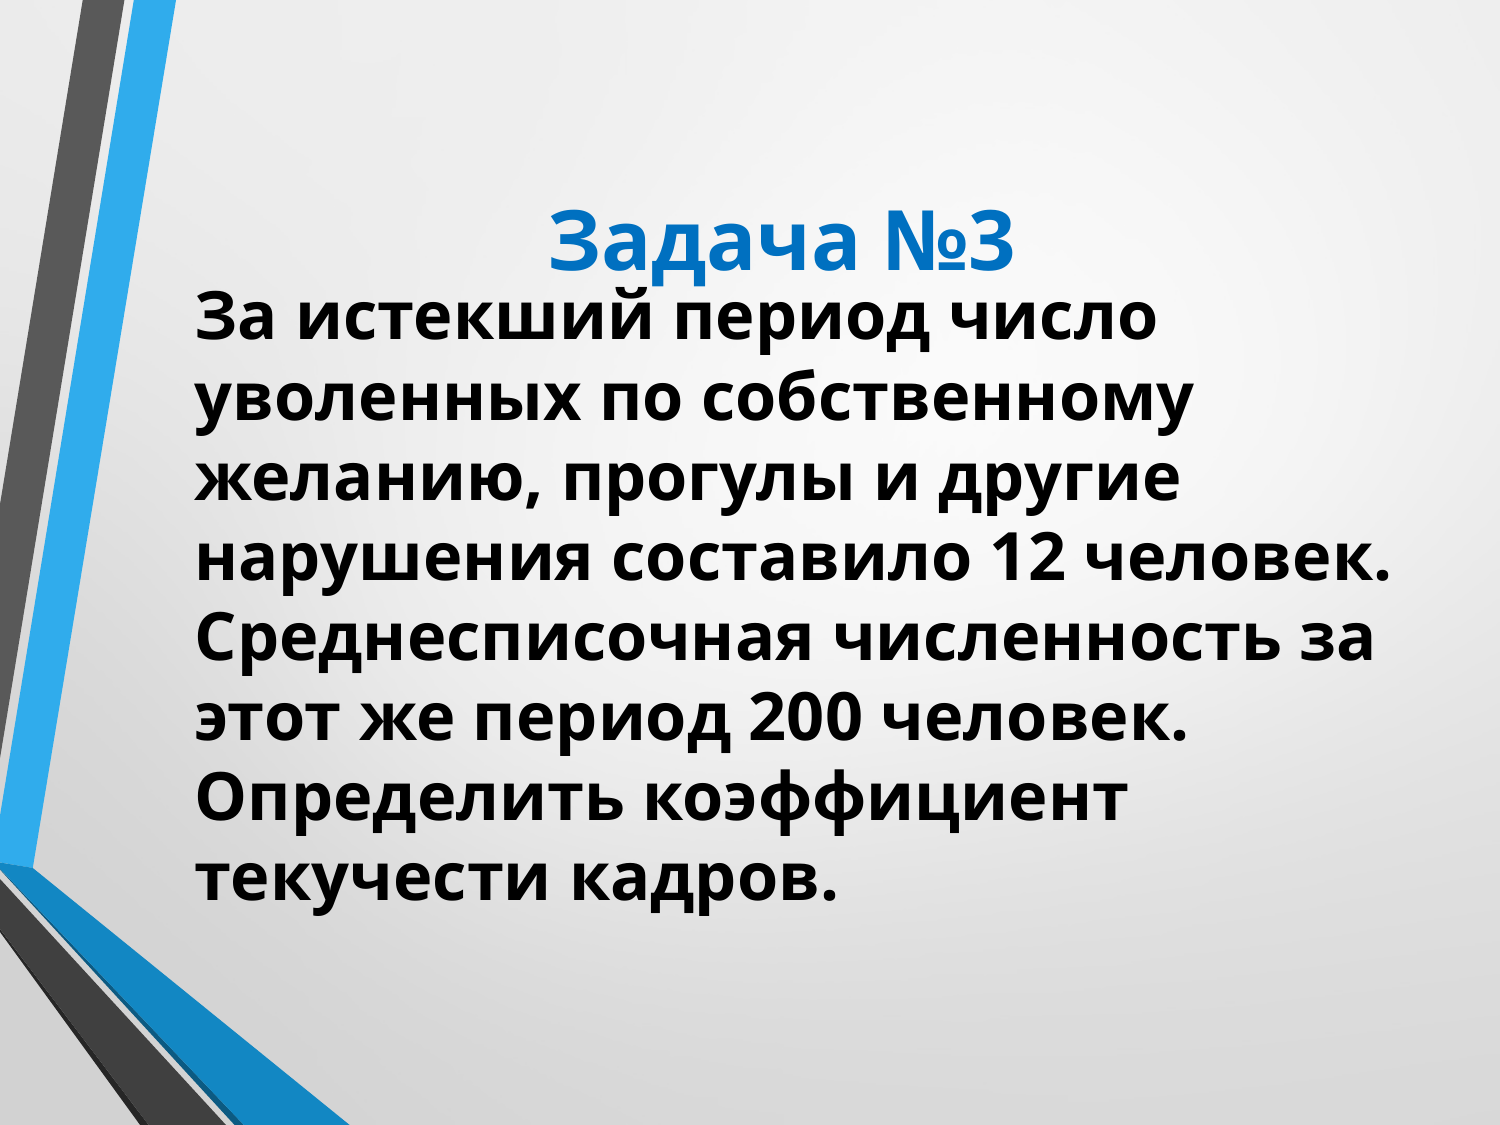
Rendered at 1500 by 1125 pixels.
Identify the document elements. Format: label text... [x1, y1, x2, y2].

title Задача №3 [161, 75, 1425, 400]
